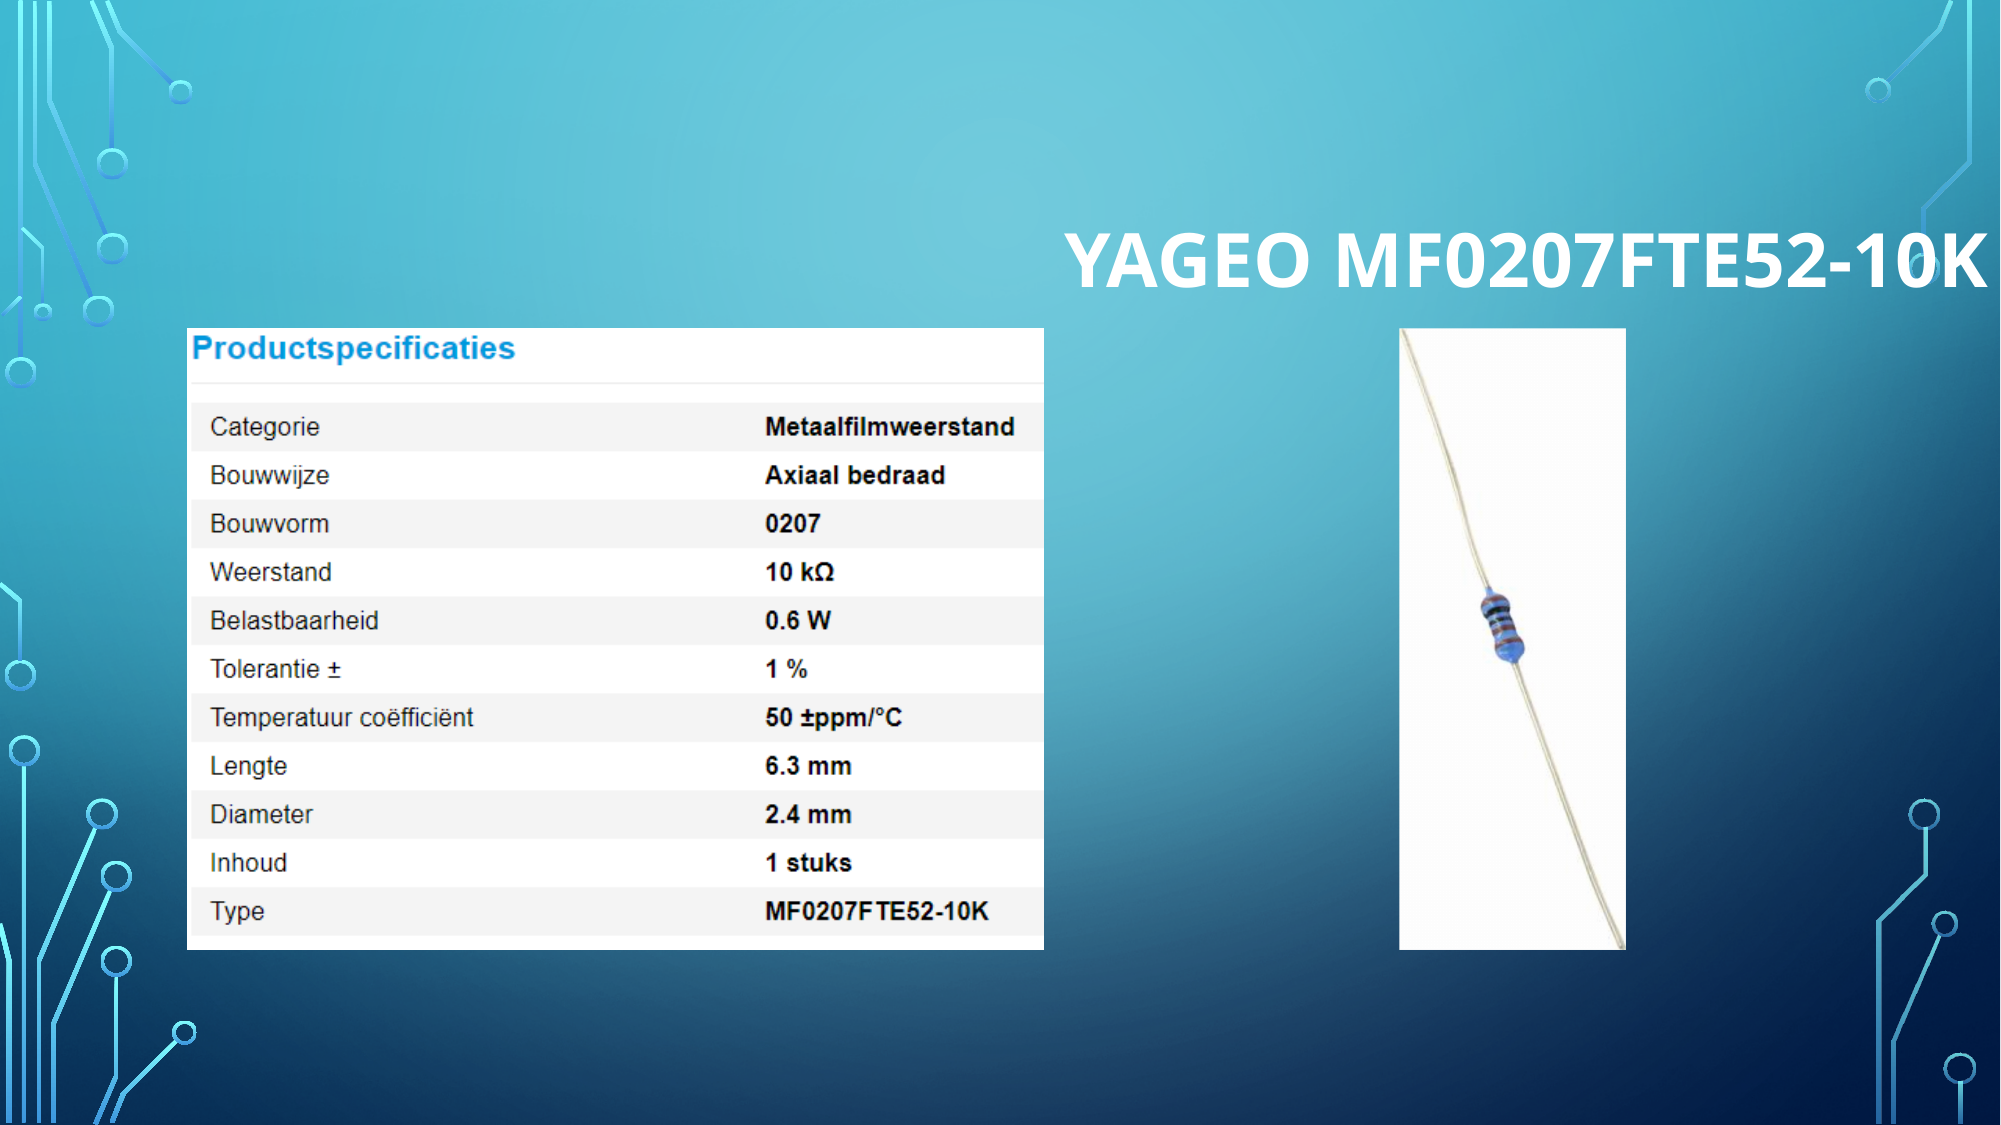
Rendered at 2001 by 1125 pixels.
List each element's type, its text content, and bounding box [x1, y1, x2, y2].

title Yageo MF0207FTE52-10K [1049, 187, 2000, 430]
picture [186, 327, 1044, 951]
picture [1201, 329, 1824, 950]
